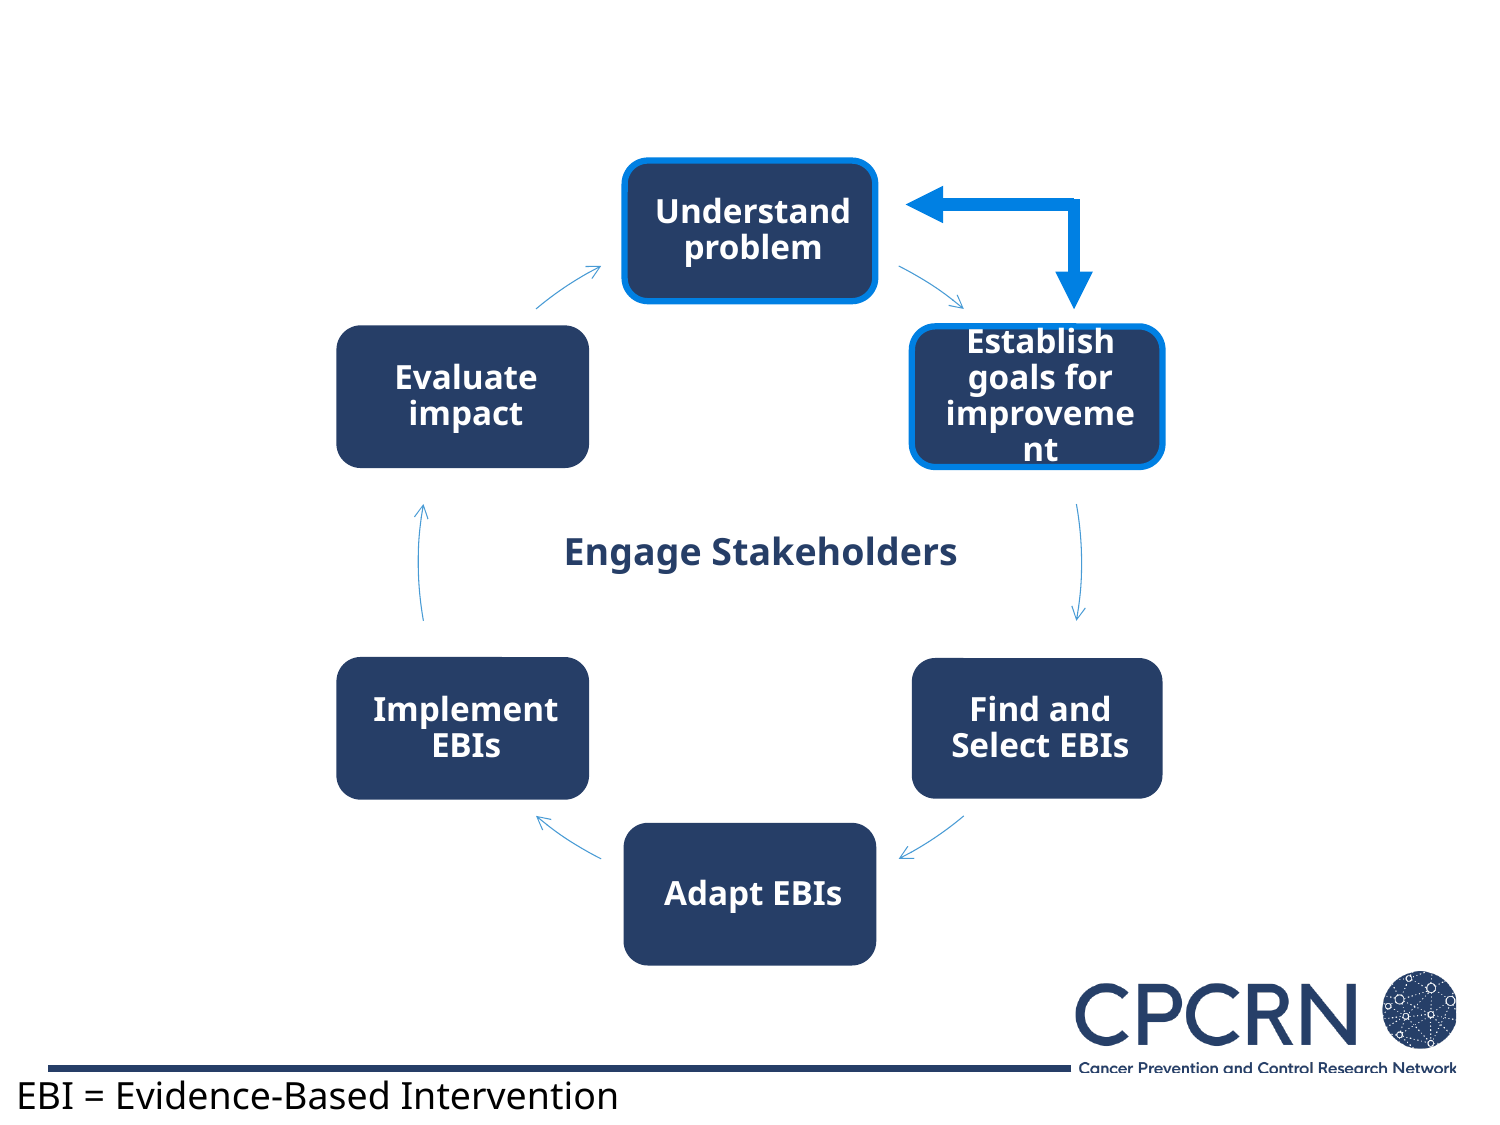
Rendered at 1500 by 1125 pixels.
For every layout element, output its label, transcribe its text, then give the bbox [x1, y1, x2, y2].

text_box EBI = Evidence-Based Intervention [1, 1064, 635, 1125]
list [0, 160, 1500, 965]
